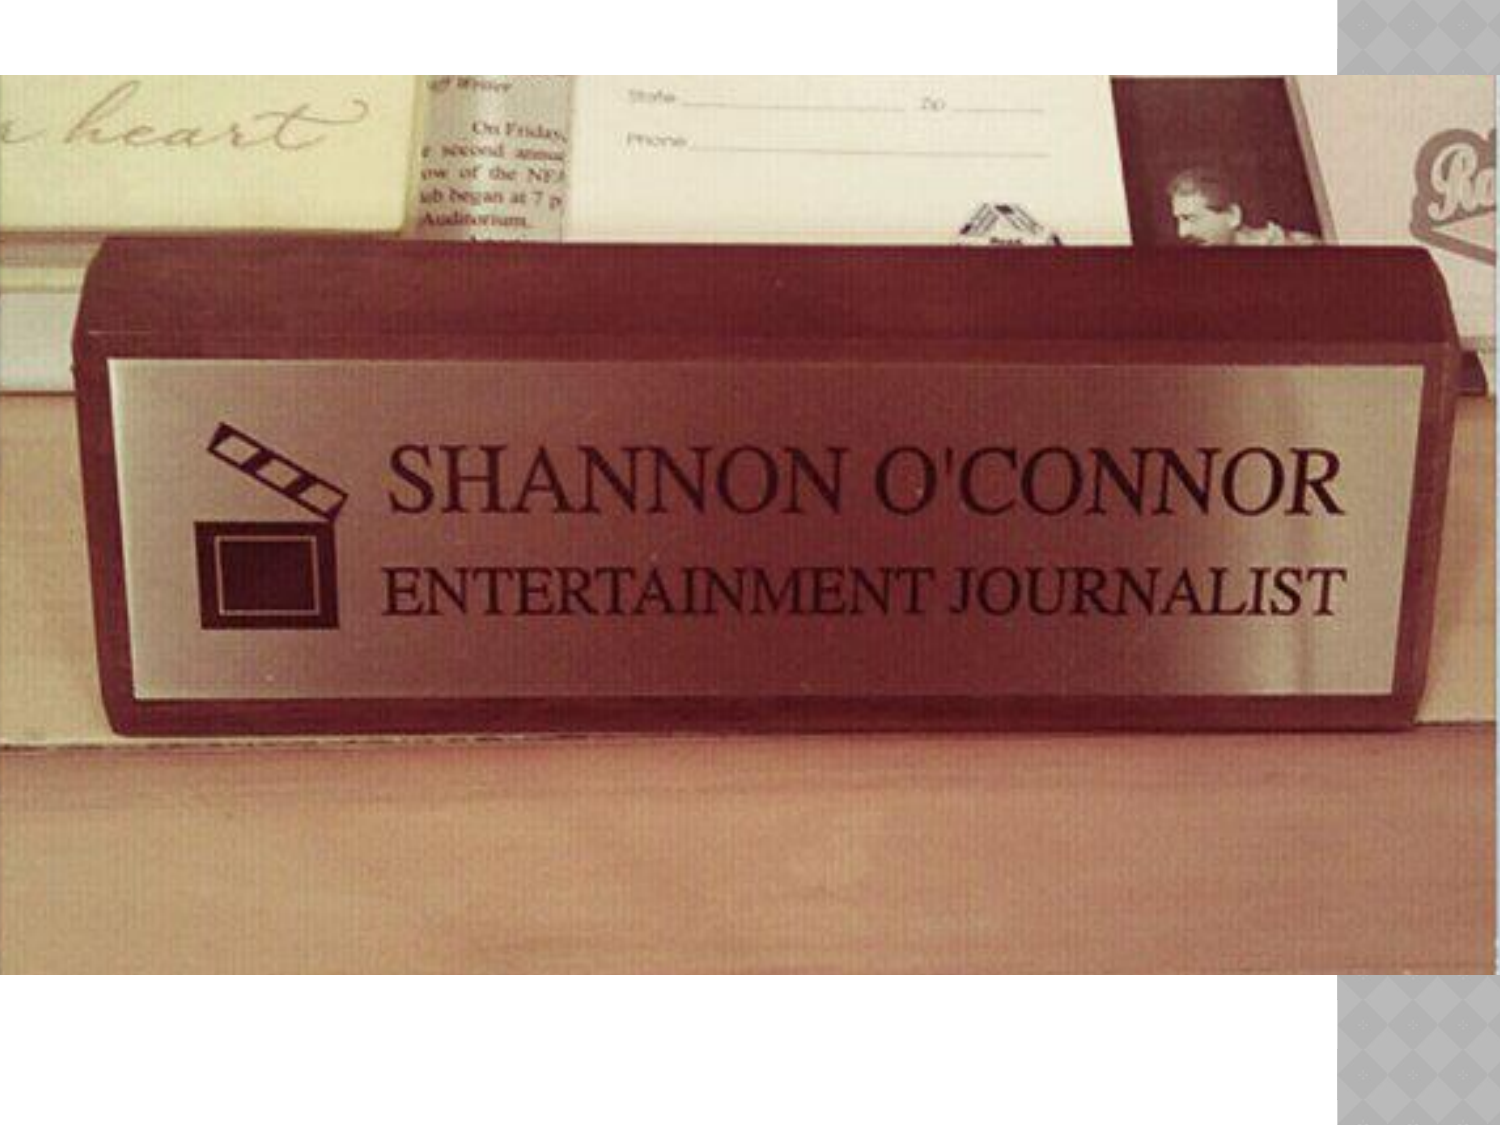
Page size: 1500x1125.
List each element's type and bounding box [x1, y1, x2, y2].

list [0, 74, 1500, 976]
